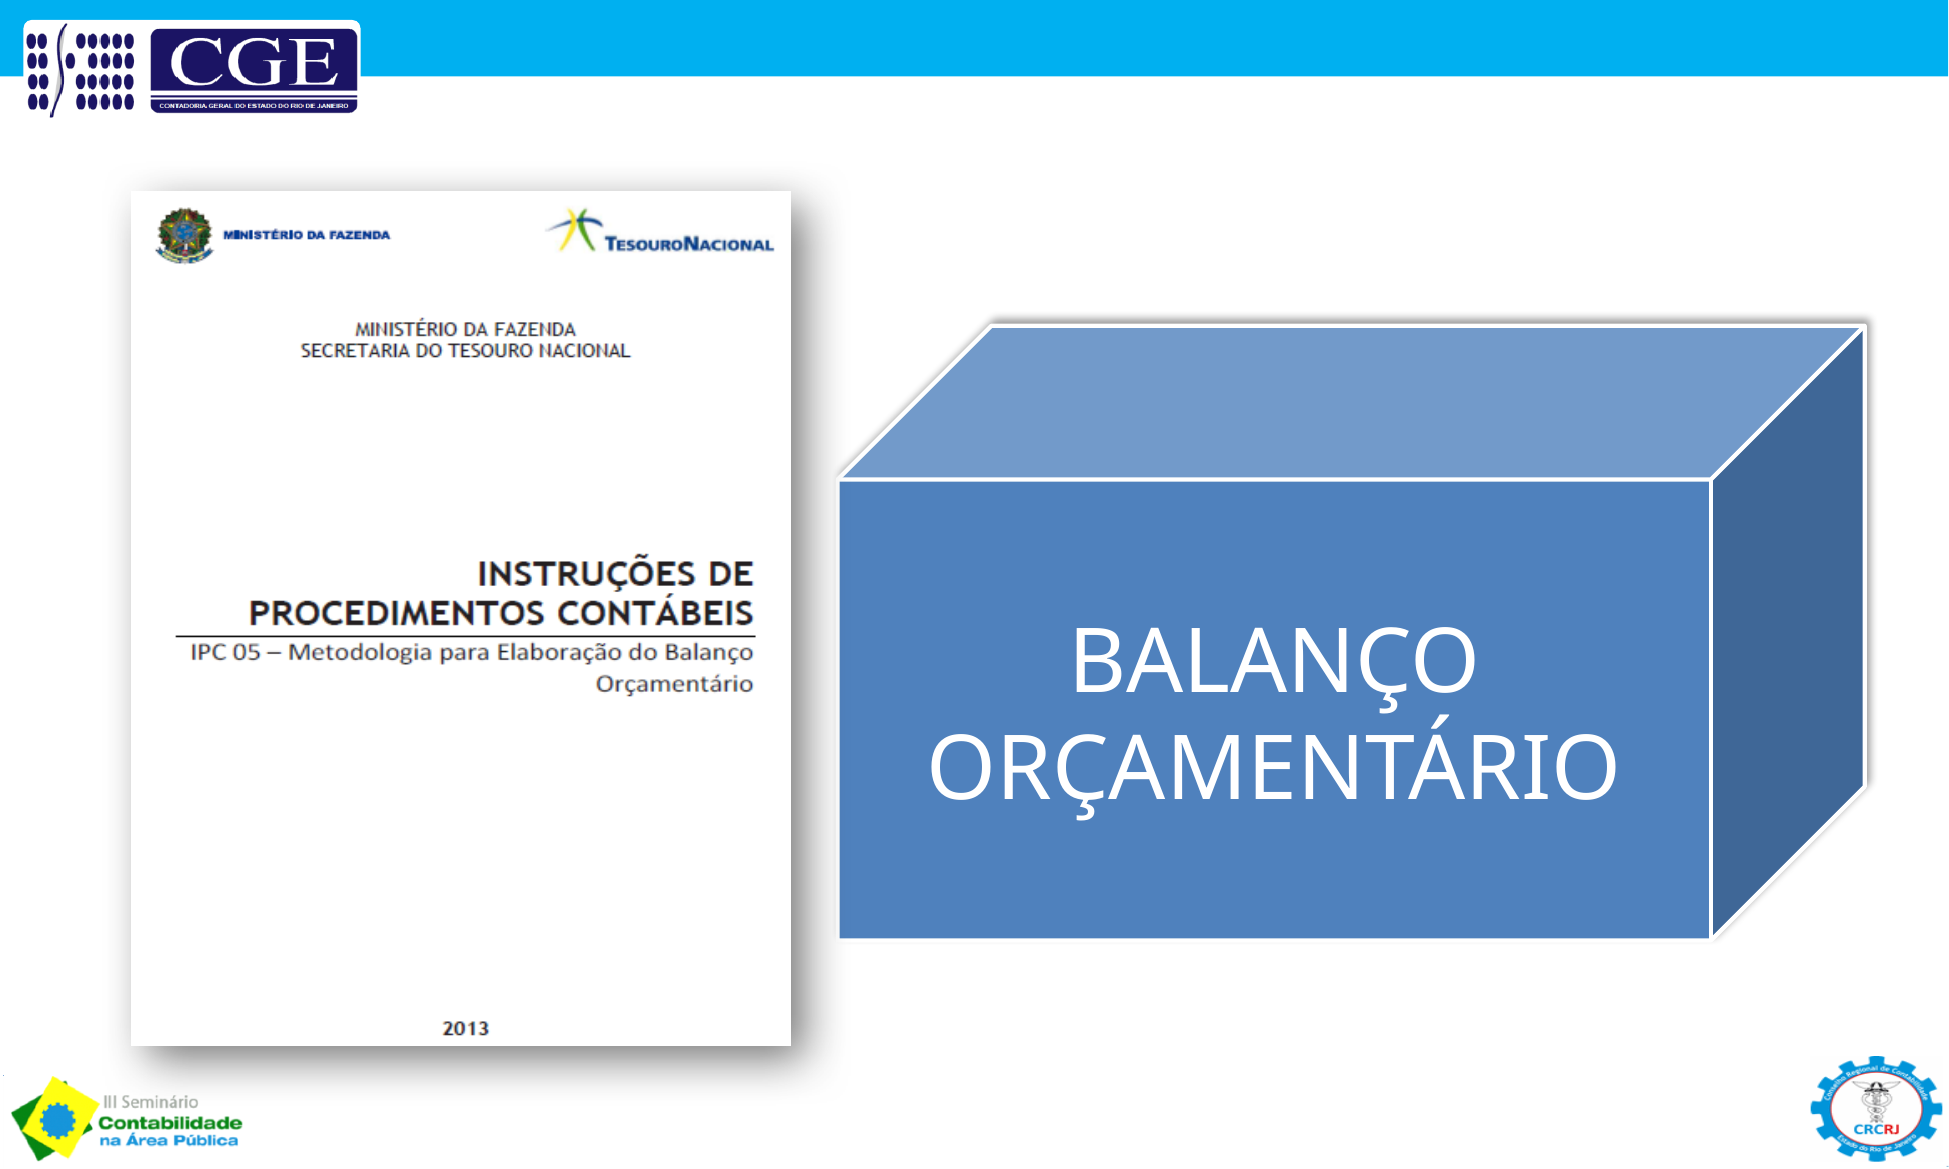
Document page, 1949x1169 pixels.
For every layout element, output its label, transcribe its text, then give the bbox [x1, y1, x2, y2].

picture [3, 1075, 254, 1168]
picture [23, 20, 361, 118]
picture [1803, 1056, 1949, 1167]
picture [131, 191, 791, 1046]
text_box BALANÇO ORÇAMENTÁRIO [839, 323, 1867, 943]
table_cell [1713, 333, 1862, 934]
table_cell [845, 328, 1858, 477]
